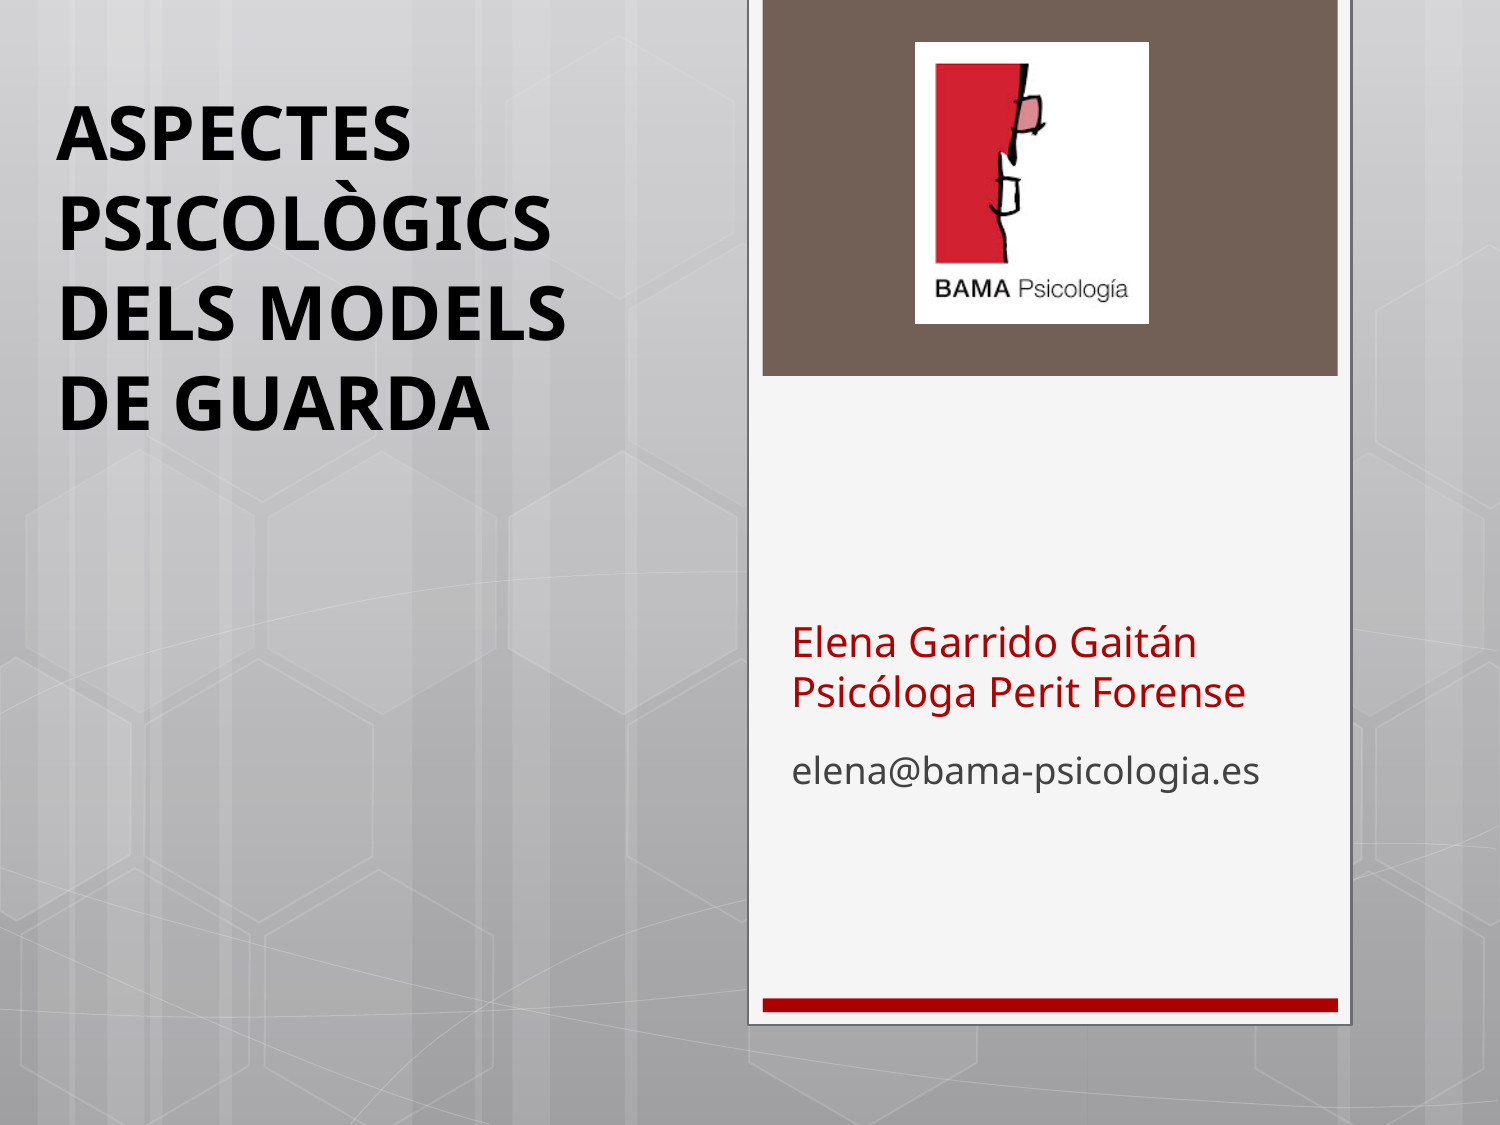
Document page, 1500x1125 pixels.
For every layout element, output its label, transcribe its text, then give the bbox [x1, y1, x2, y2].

title Elena Garrido Gaitán Psicóloga Perit Forense [776, 444, 1320, 724]
picture [915, 42, 1149, 324]
subtitle elena@bama-psicologia.es [776, 739, 1320, 932]
text_box ASPECTES PSICOLÒGICS DELS MODELS DE GUARDA [41, 78, 680, 453]
